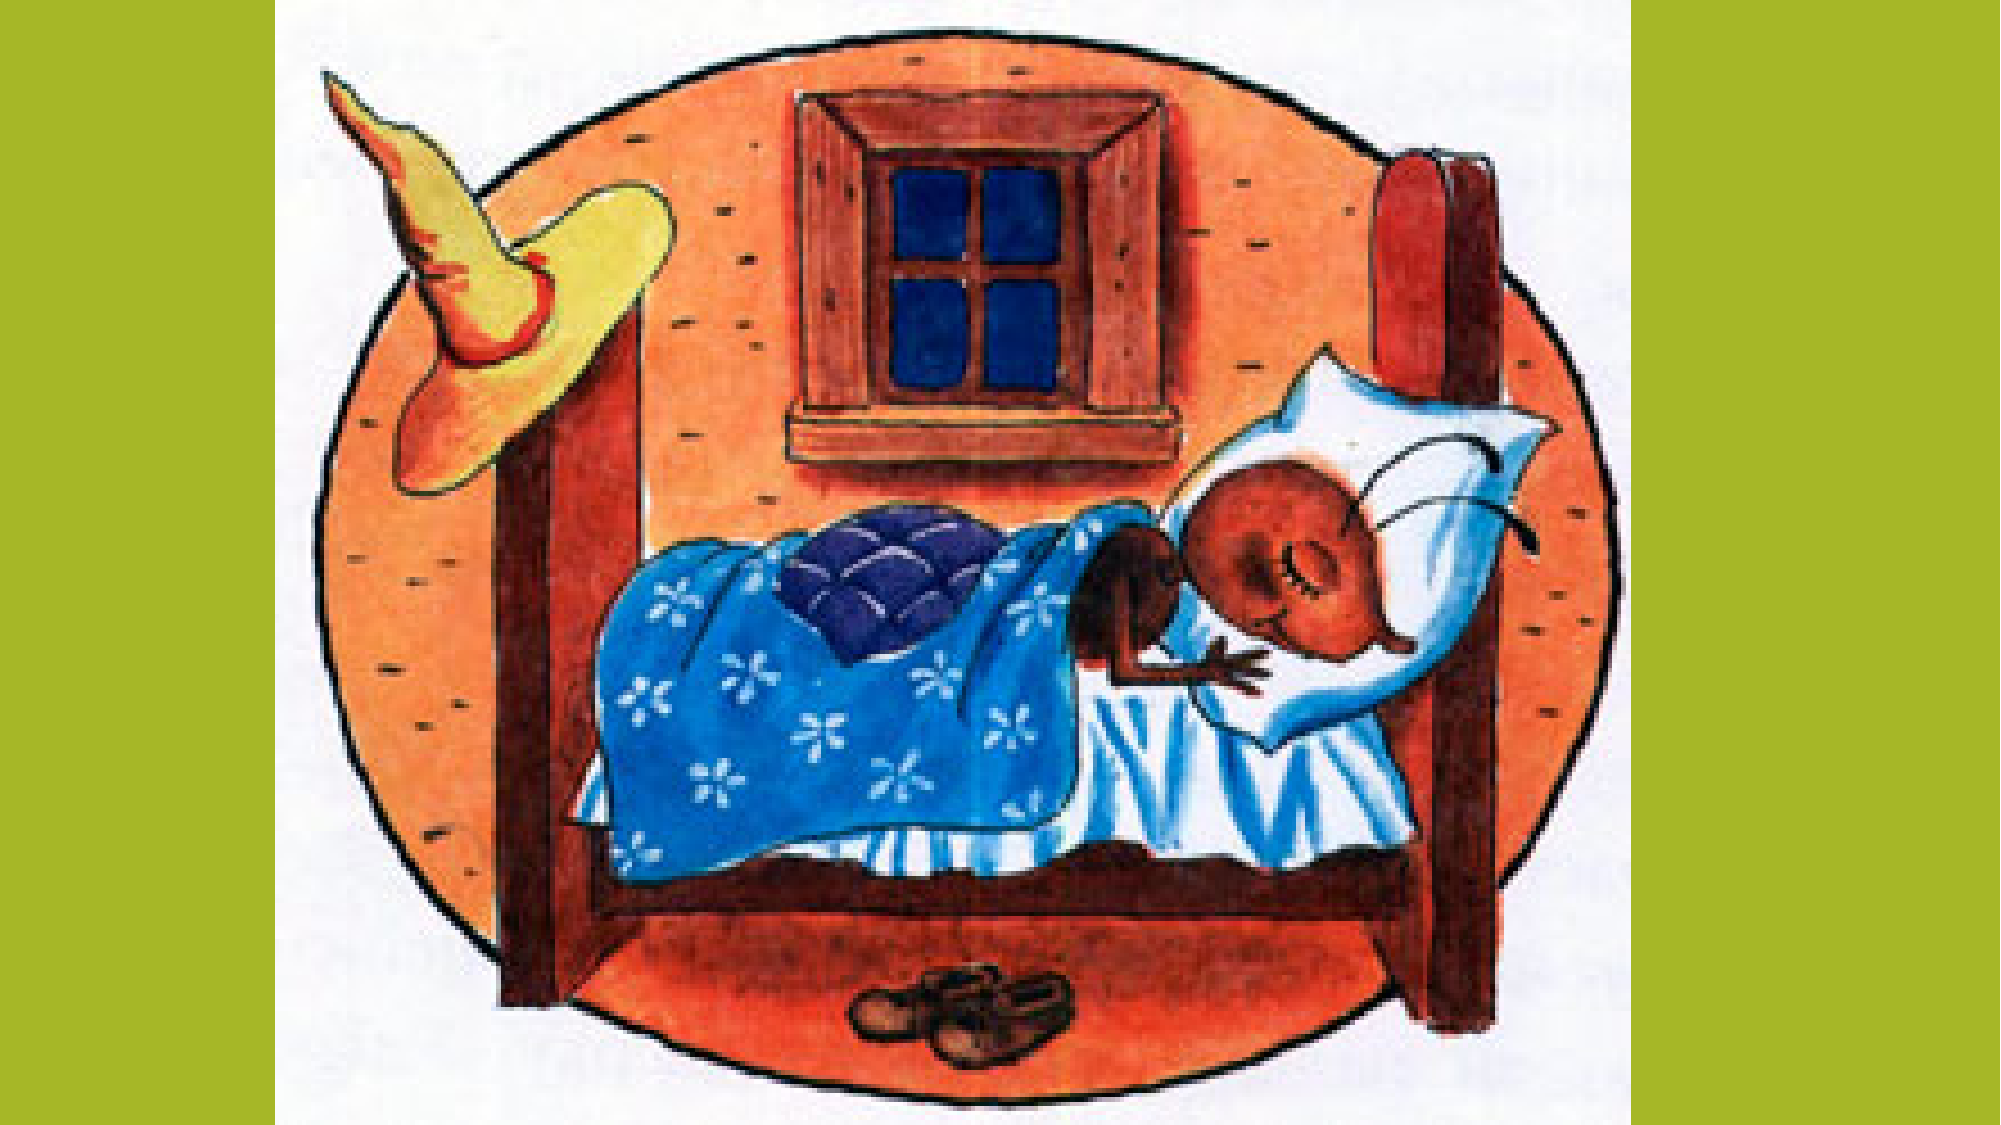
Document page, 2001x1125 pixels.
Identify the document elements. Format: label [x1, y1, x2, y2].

picture [275, 0, 1632, 1125]
